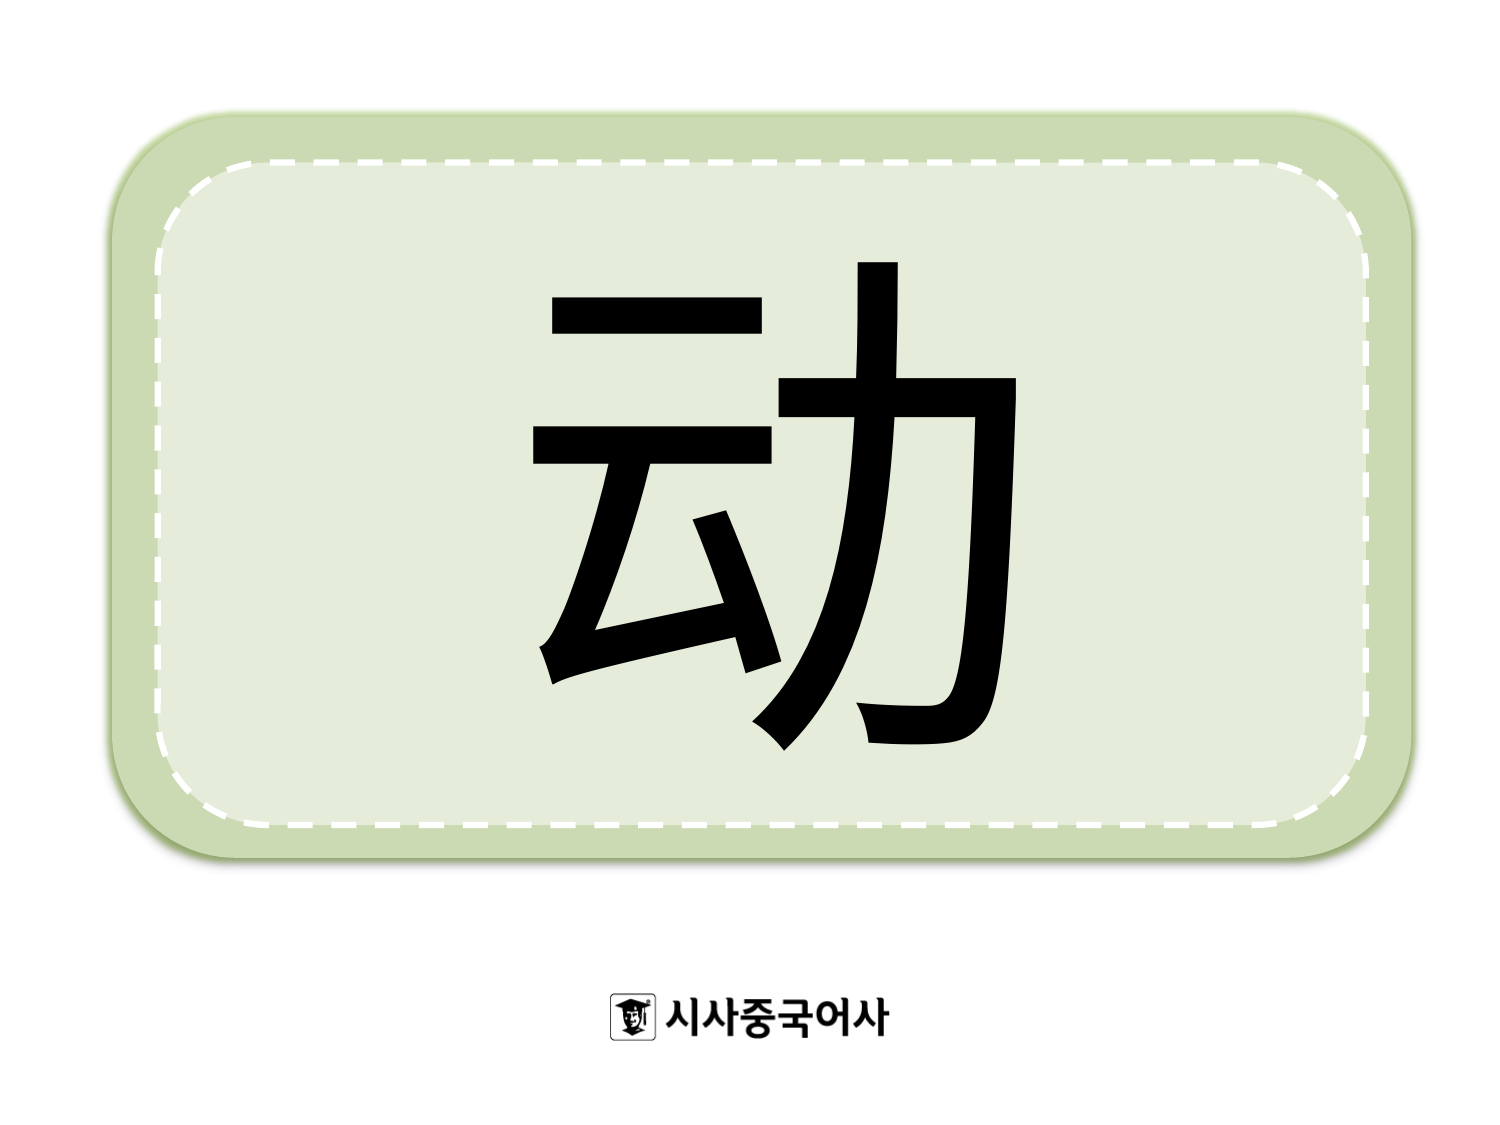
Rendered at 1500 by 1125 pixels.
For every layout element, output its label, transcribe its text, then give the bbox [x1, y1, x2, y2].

picture [602, 987, 898, 1047]
text_box 动 [171, 160, 1380, 824]
